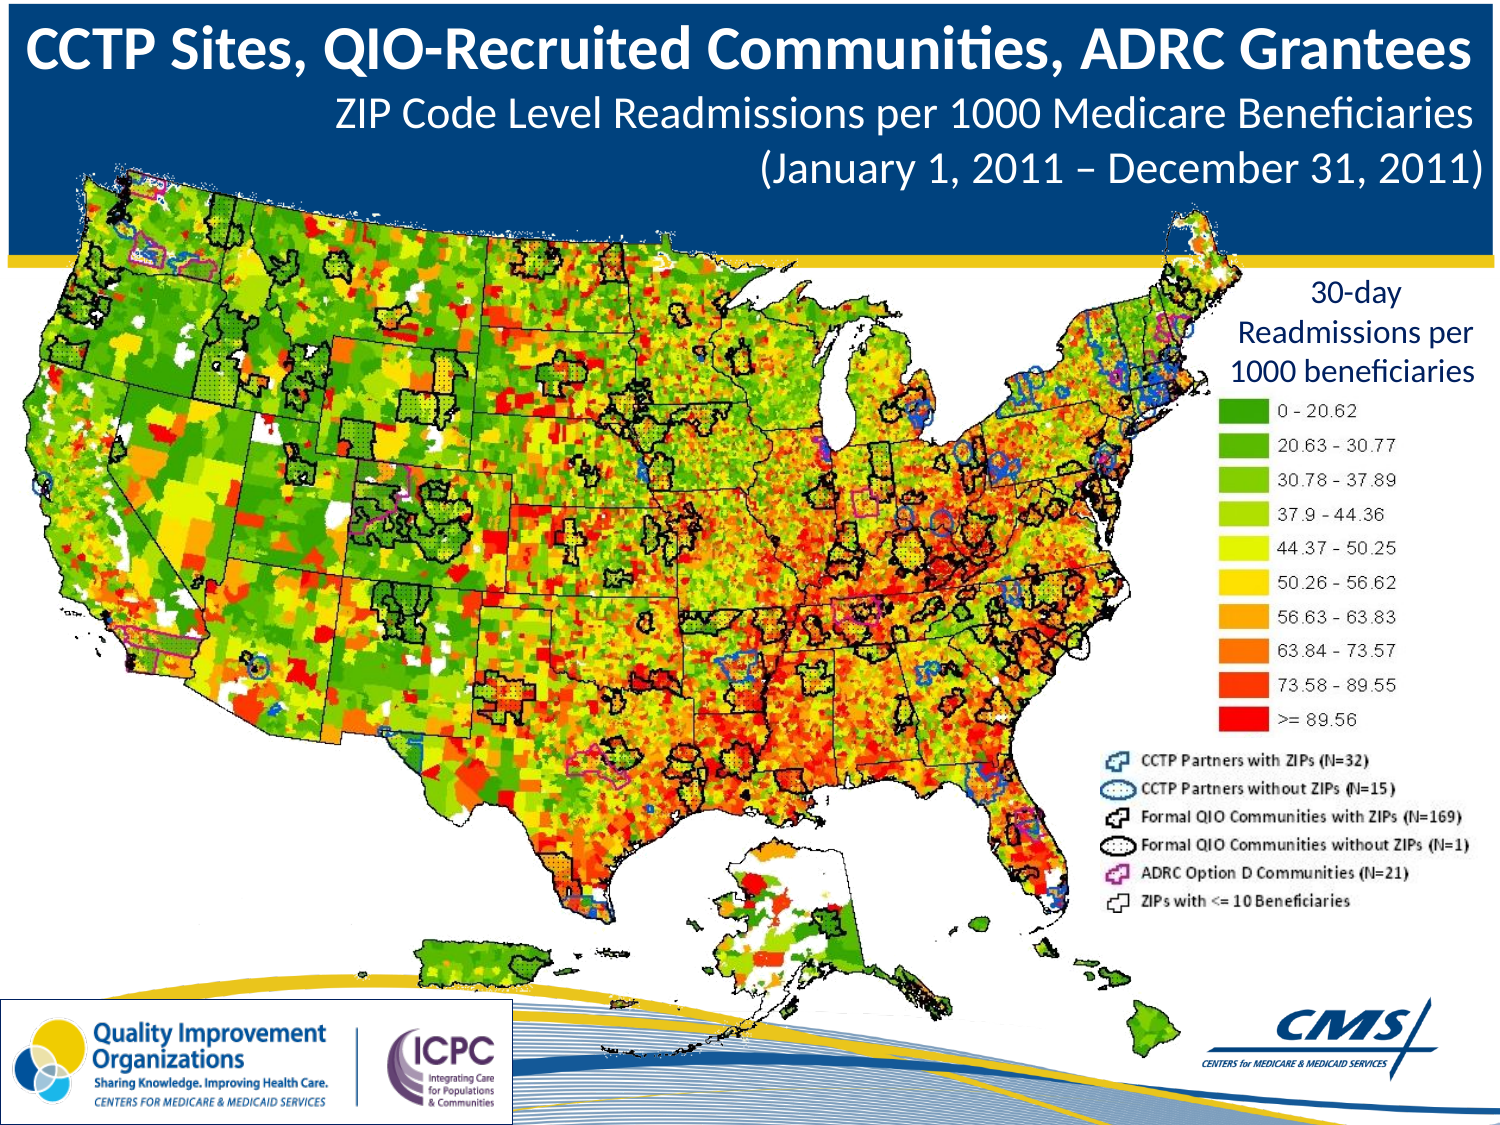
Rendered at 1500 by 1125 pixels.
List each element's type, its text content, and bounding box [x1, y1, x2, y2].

picture [0, 154, 1500, 1125]
text_box 30-day Readmissions per 1000 beneficiaries [1261, 262, 1500, 386]
text_box CCTP Sites, QIO-Recruited Communities, ADRC Grantees ZIP Code Level Readmissions per 1000 Medicare Beneficiaries (January 1, 2011 – December 31, 2011) [0, 0, 1500, 200]
